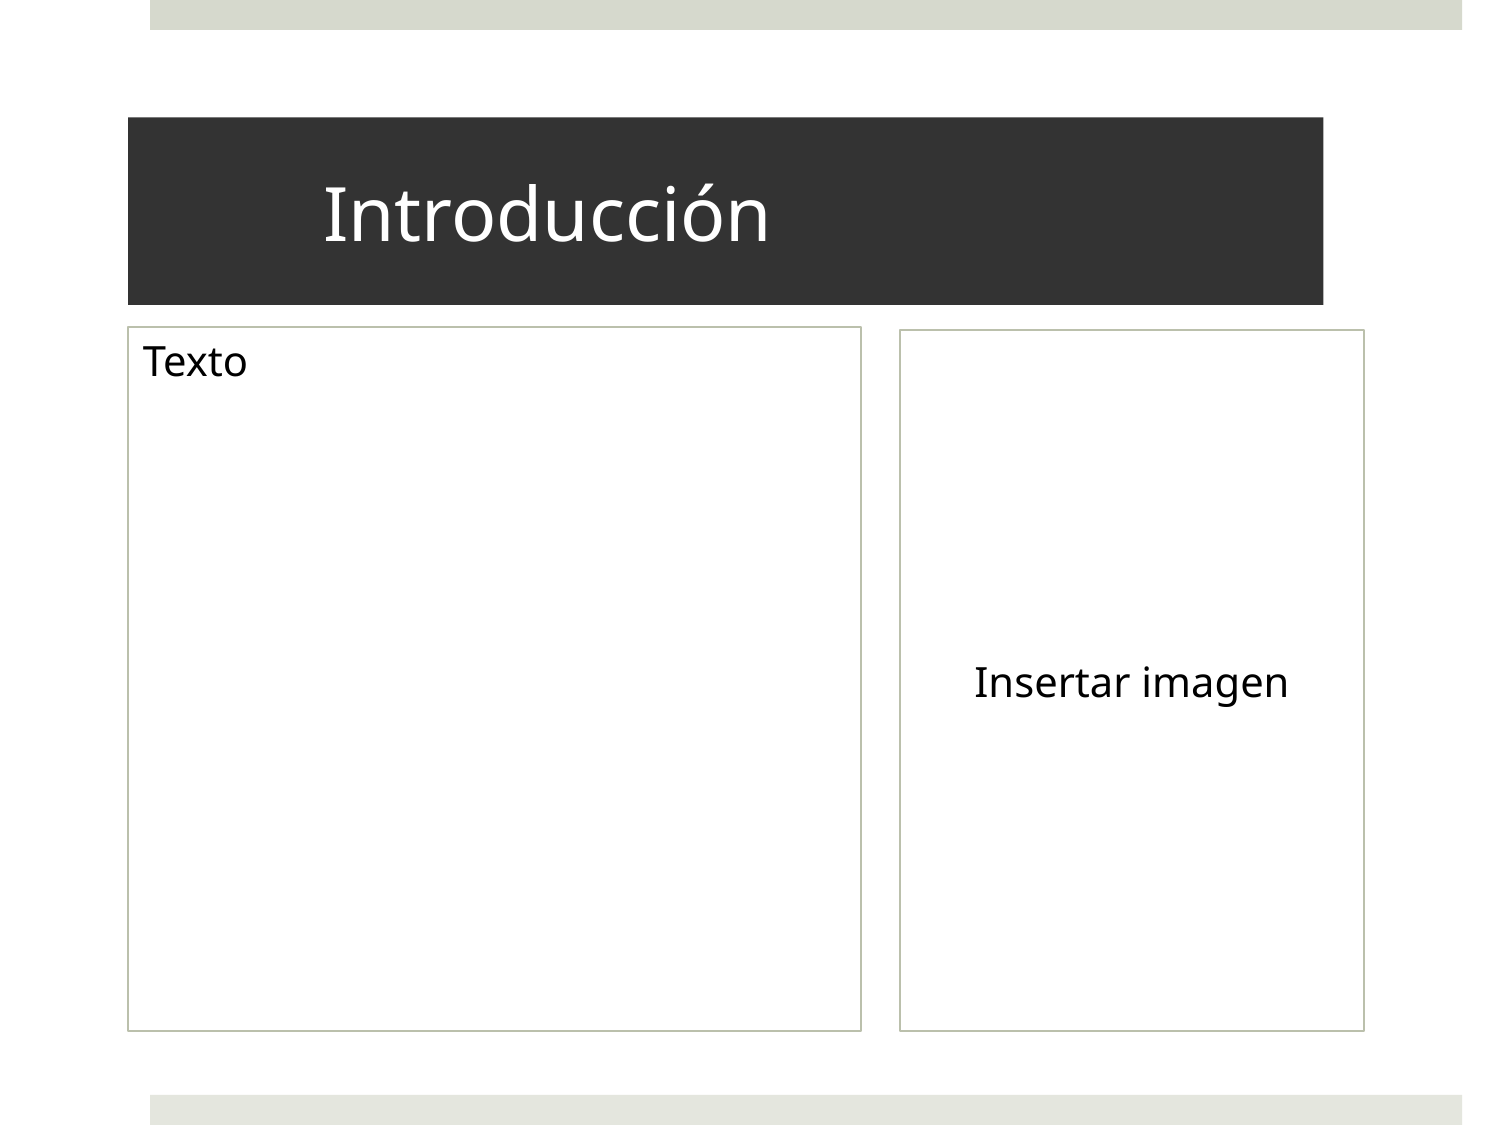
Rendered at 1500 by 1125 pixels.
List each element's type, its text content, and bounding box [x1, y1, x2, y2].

text_box Insertar imagen [899, 329, 1365, 1032]
text_box Texto [127, 326, 862, 1032]
title Introducción [128, 117, 1324, 305]
